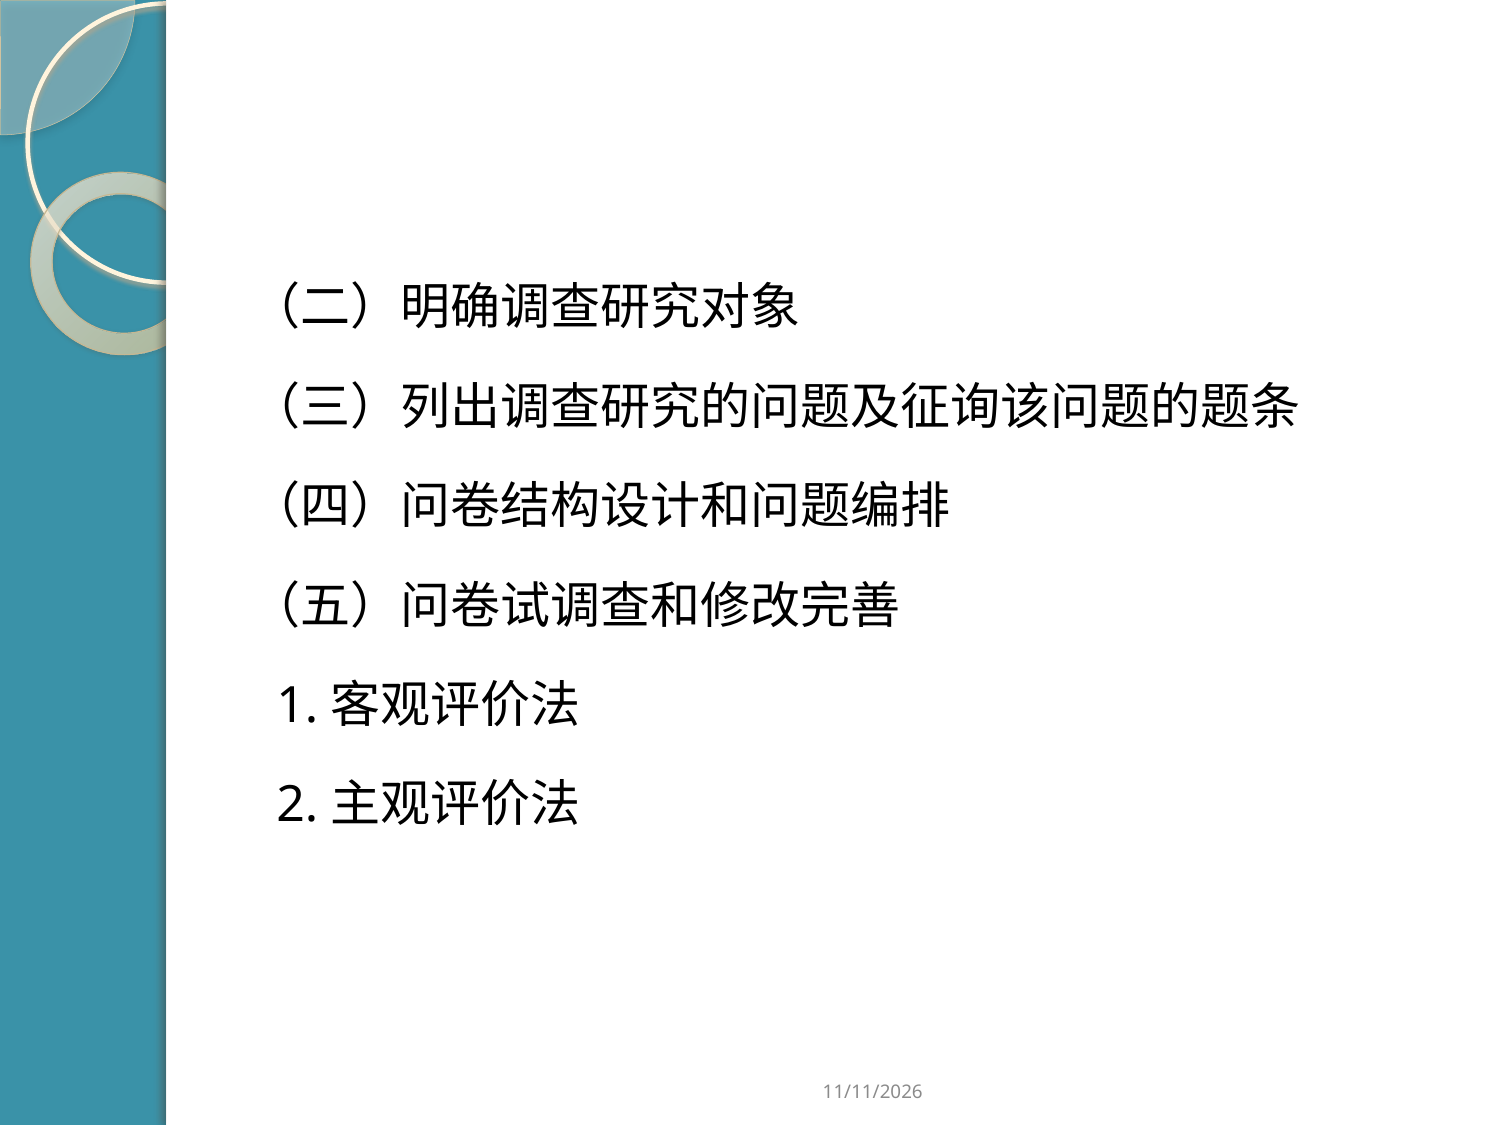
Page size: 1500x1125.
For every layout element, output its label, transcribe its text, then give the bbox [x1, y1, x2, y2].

list （二）明确调查研究对象 （三）列出调查研究的问题及征询该问题的题条 （四）问卷结构设计和问题编排 （五）问卷试调查和修改完善 1.客观评价法 2.主观评价法 [235, 237, 1466, 1025]
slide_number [587, 1034, 938, 1113]
